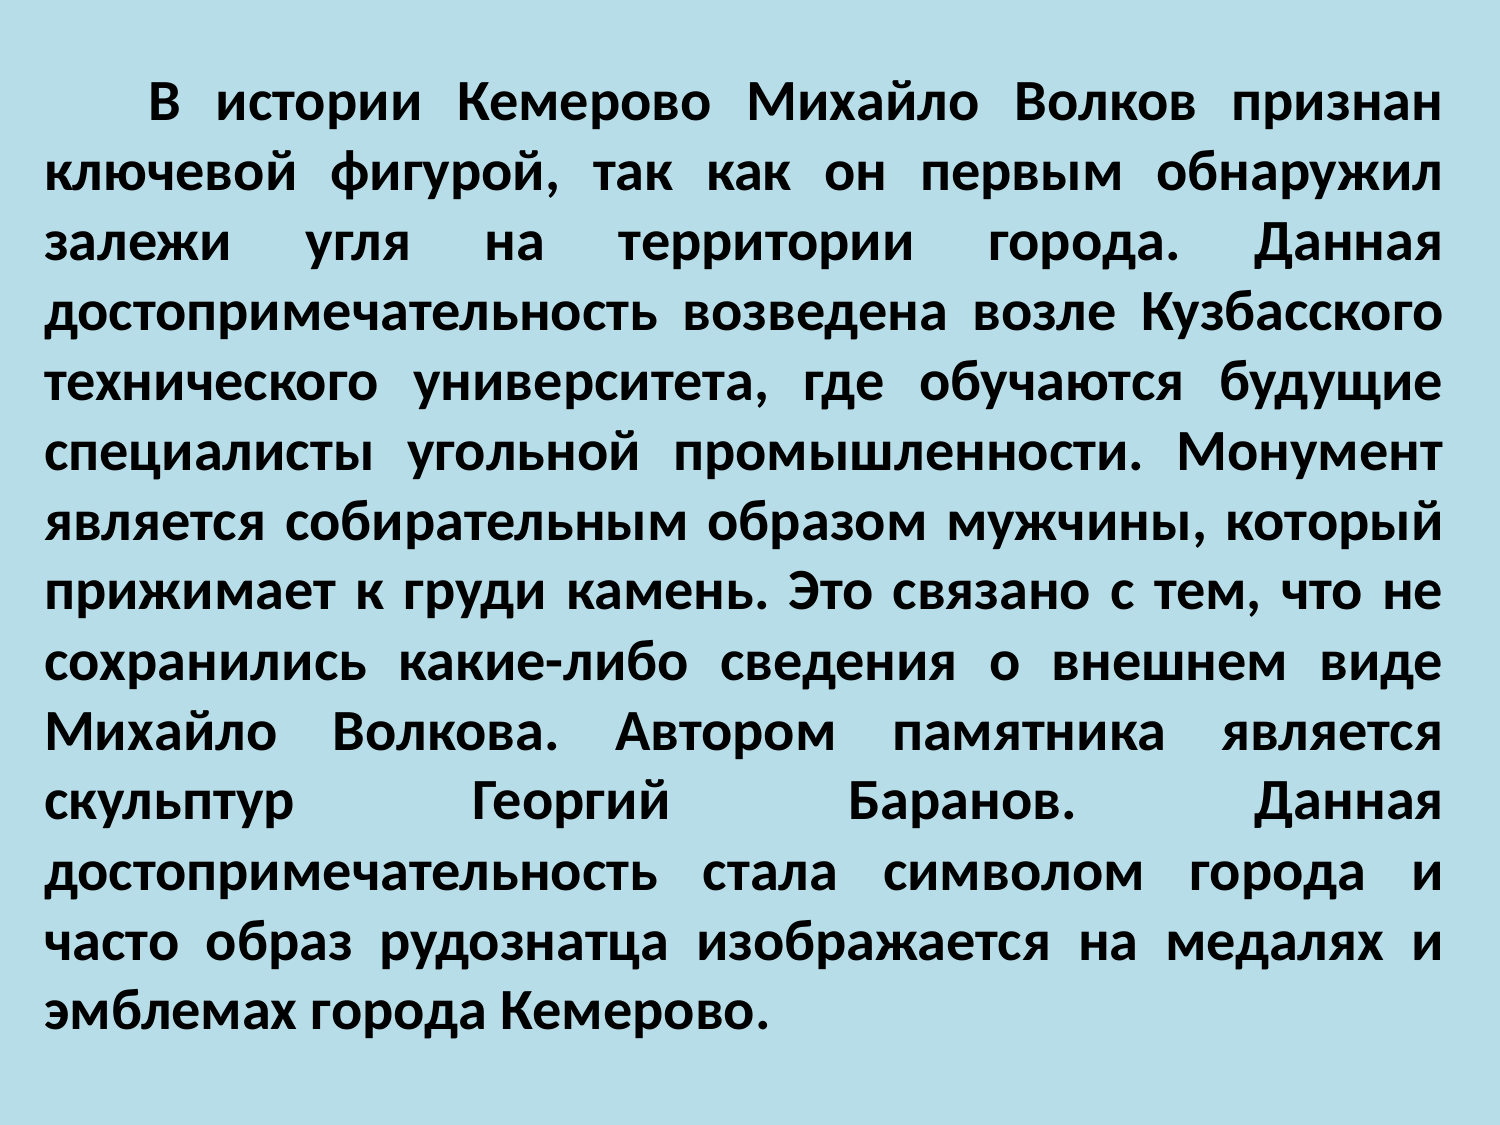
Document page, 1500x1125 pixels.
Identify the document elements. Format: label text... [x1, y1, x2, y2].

text_box В истории Кемерово Михайло Волков признан ключевой фигурой, так как он первым обнаружил залежи угля на территории города. Данная достопримечательность возведена возле Кузбасского технического университета, где обучаются будущие специалисты угольной промышленности. Монумент является собирательным образом мужчины, который прижимает к груди камень. Это связано с тем, что не сохранились какие-либо сведения о внешнем виде Михайло Волкова. Автором памятника является скульптур Георгий Баранов. Данная достопримечательность стала символом города и часто образ рудознатца изображается на медалях и эмблемах города Кемерово. [29, 54, 1459, 1049]
